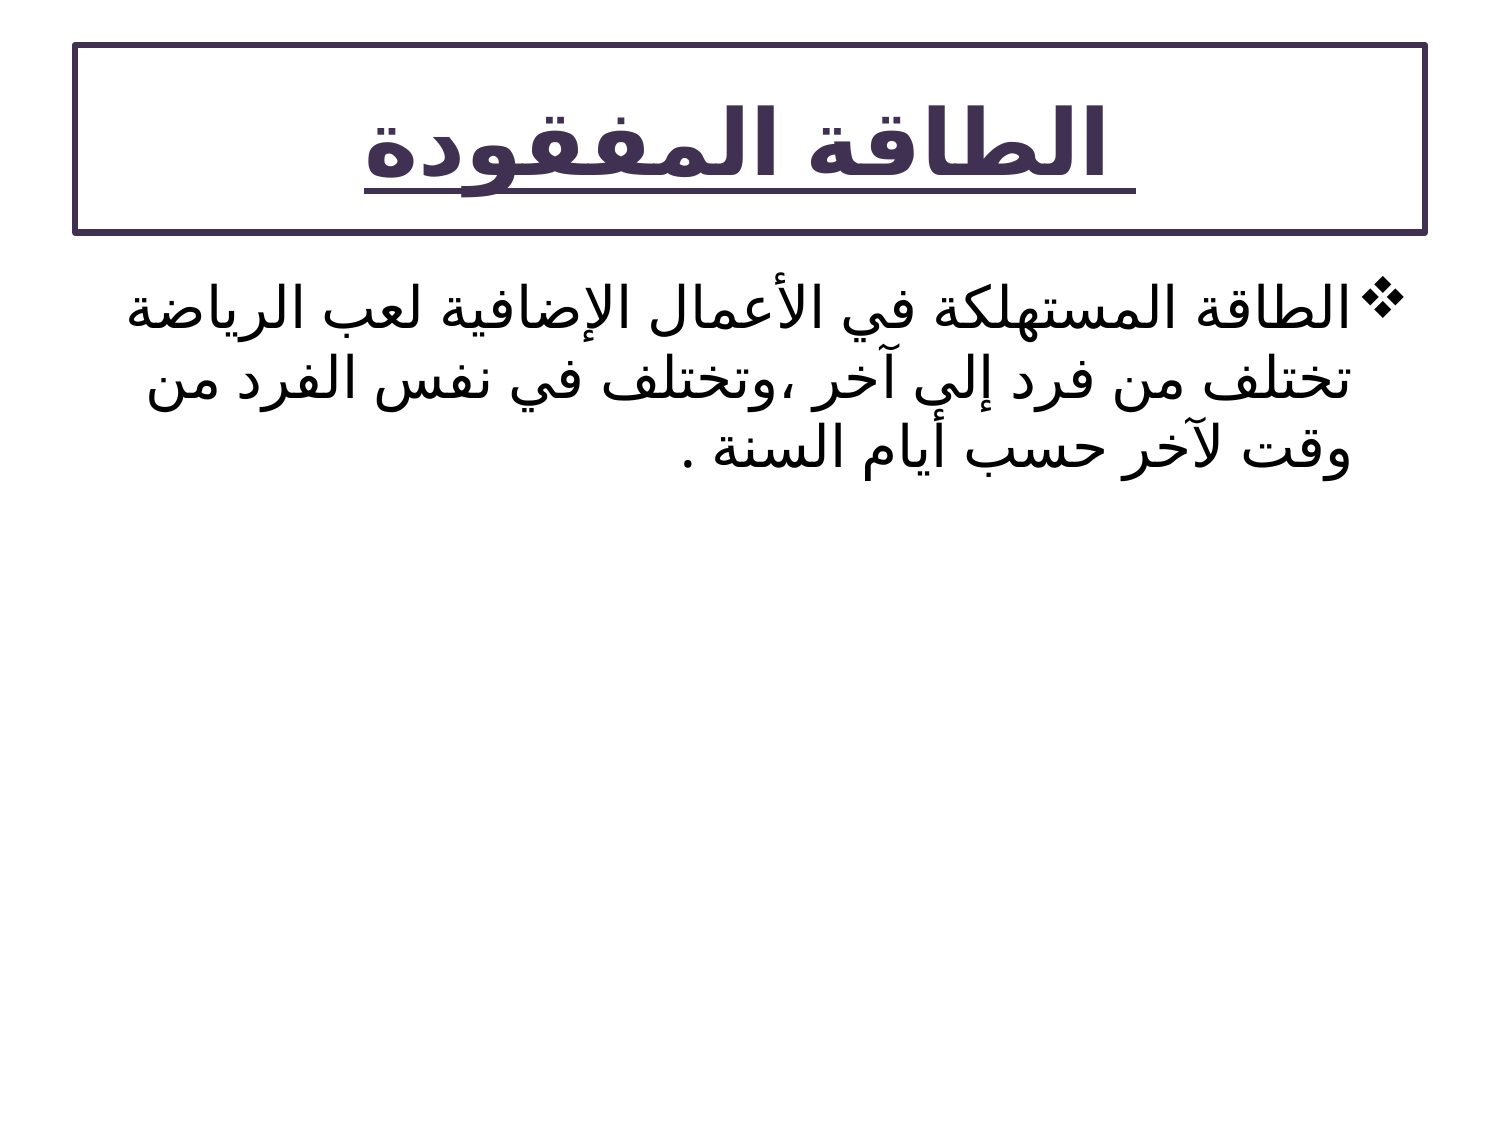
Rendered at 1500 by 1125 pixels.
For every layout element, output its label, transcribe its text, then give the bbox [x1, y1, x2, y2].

list الطاقة المستهلكة في الأعمال الإضافية لعب الرياضة تختلف من فرد إلى آخر ،وتختلف في نفس الفرد من وقت لآخر حسب أيام السنة . [75, 262, 1425, 1005]
title الطاقة المفقودة [75, 45, 1425, 233]
